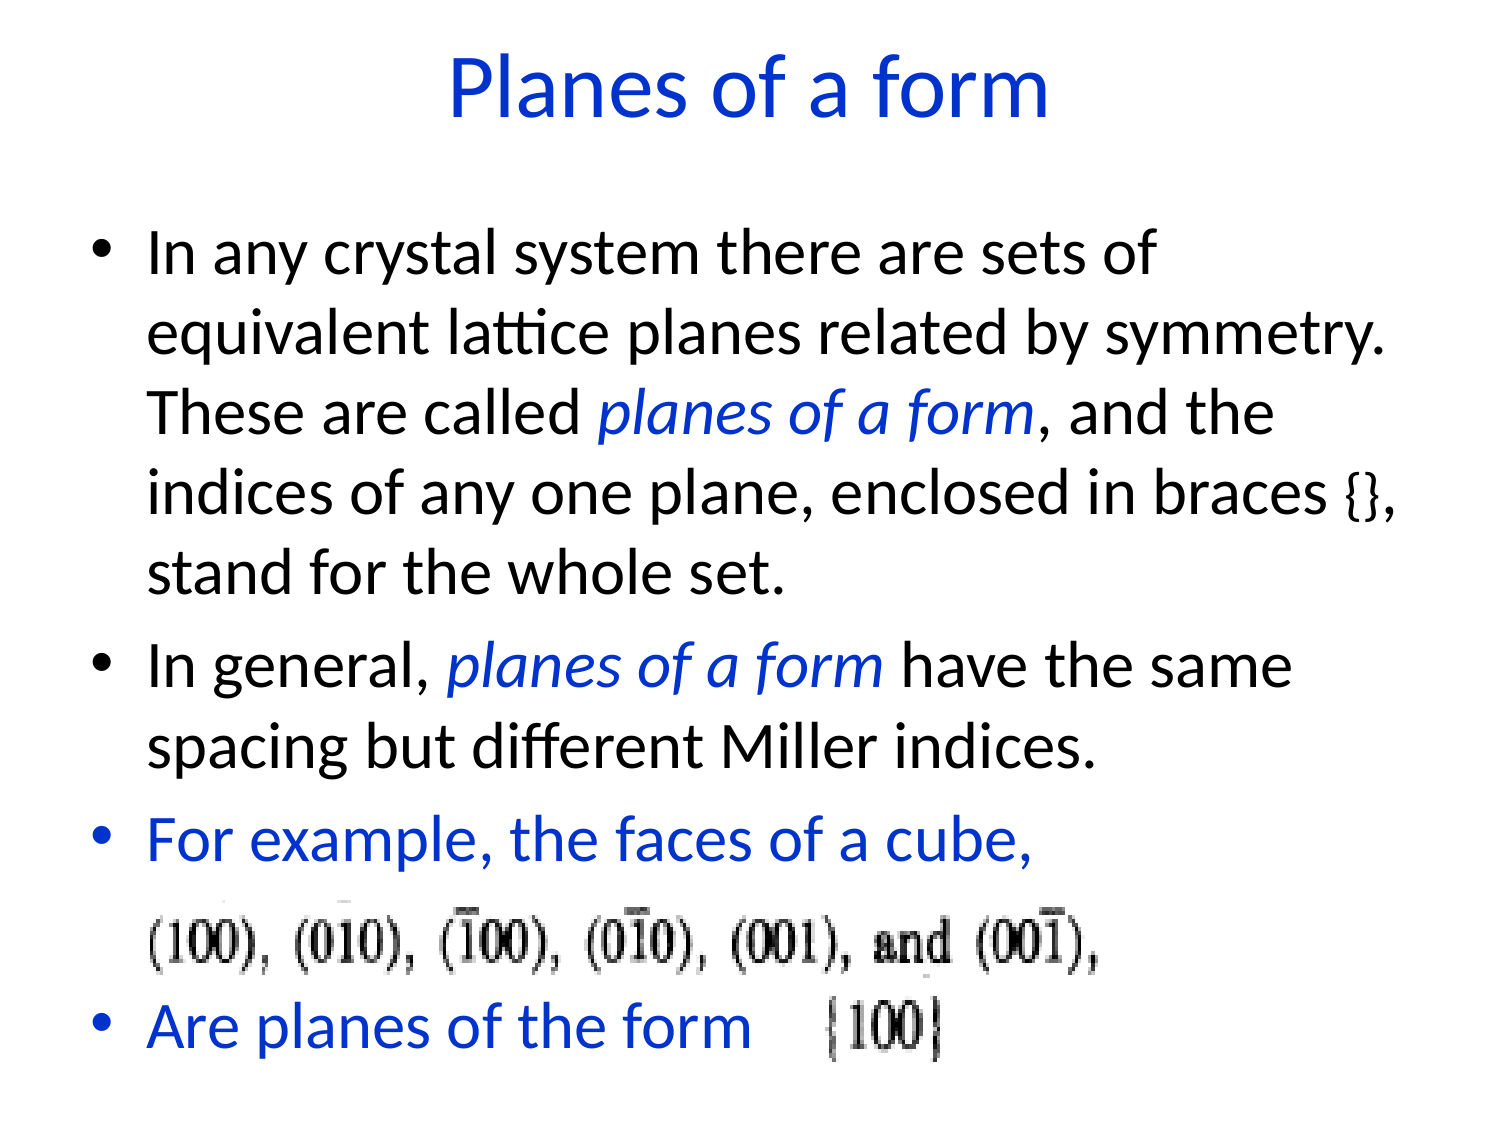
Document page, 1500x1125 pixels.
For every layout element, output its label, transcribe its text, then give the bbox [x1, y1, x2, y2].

title Planes of a form [75, 0, 1425, 163]
list In any crystal system there are sets of equivalent lattice planes related by symmetry. These are called planes of a form, and the indices of any one plane, enclosed in braces {}, stand for the whole set. In general, planes of a form have the same spacing but different Miller indices. For example, the faces of a cube, Are planes of the form [75, 200, 1425, 1125]
picture [137, 899, 1102, 1067]
